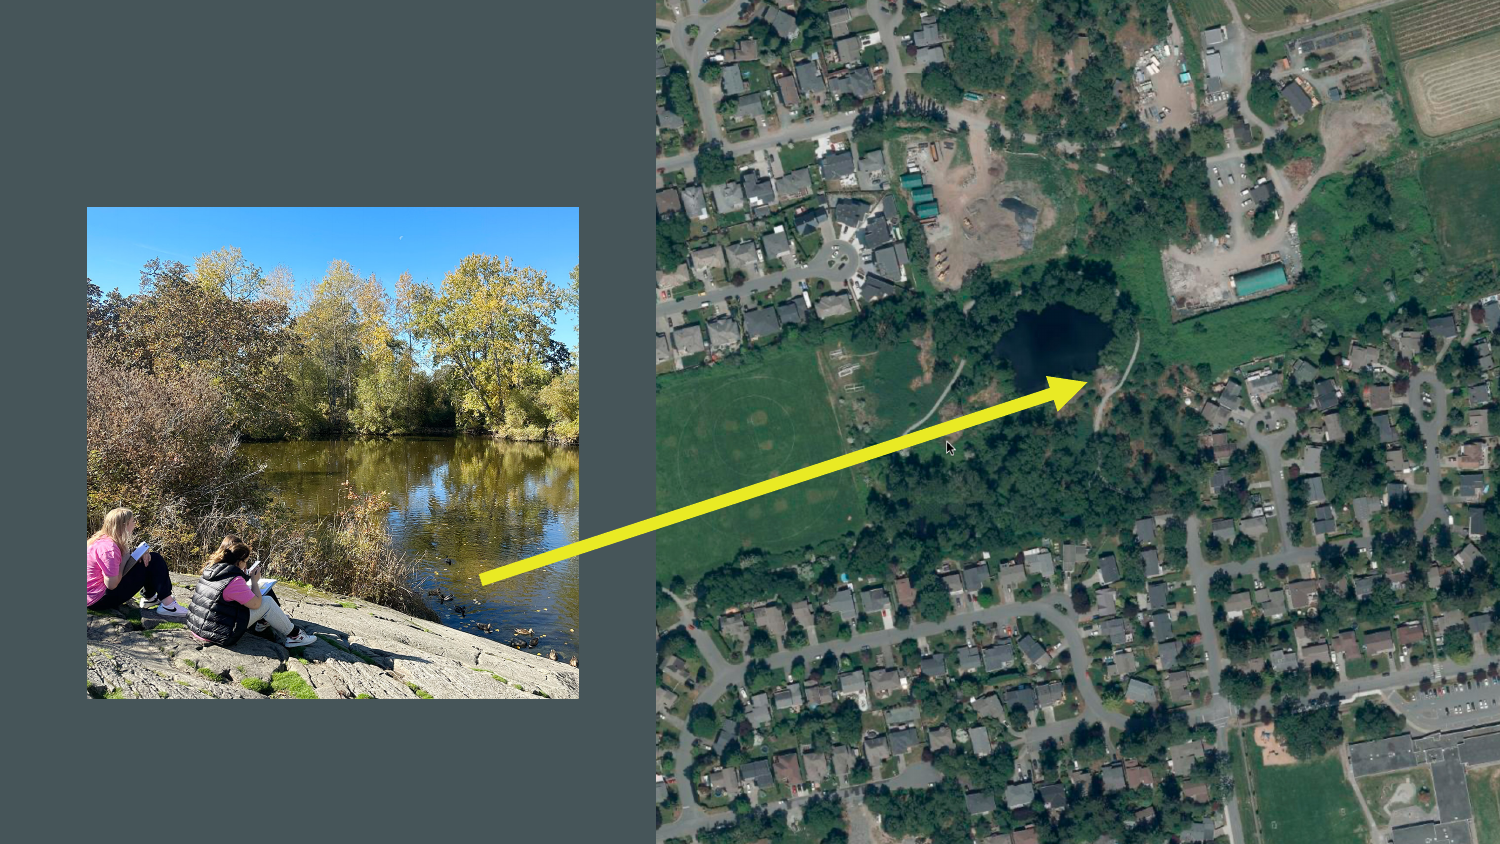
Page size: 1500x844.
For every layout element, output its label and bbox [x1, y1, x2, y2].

picture [86, 206, 579, 699]
picture [655, 0, 1500, 844]
text_box [480, 381, 1088, 581]
